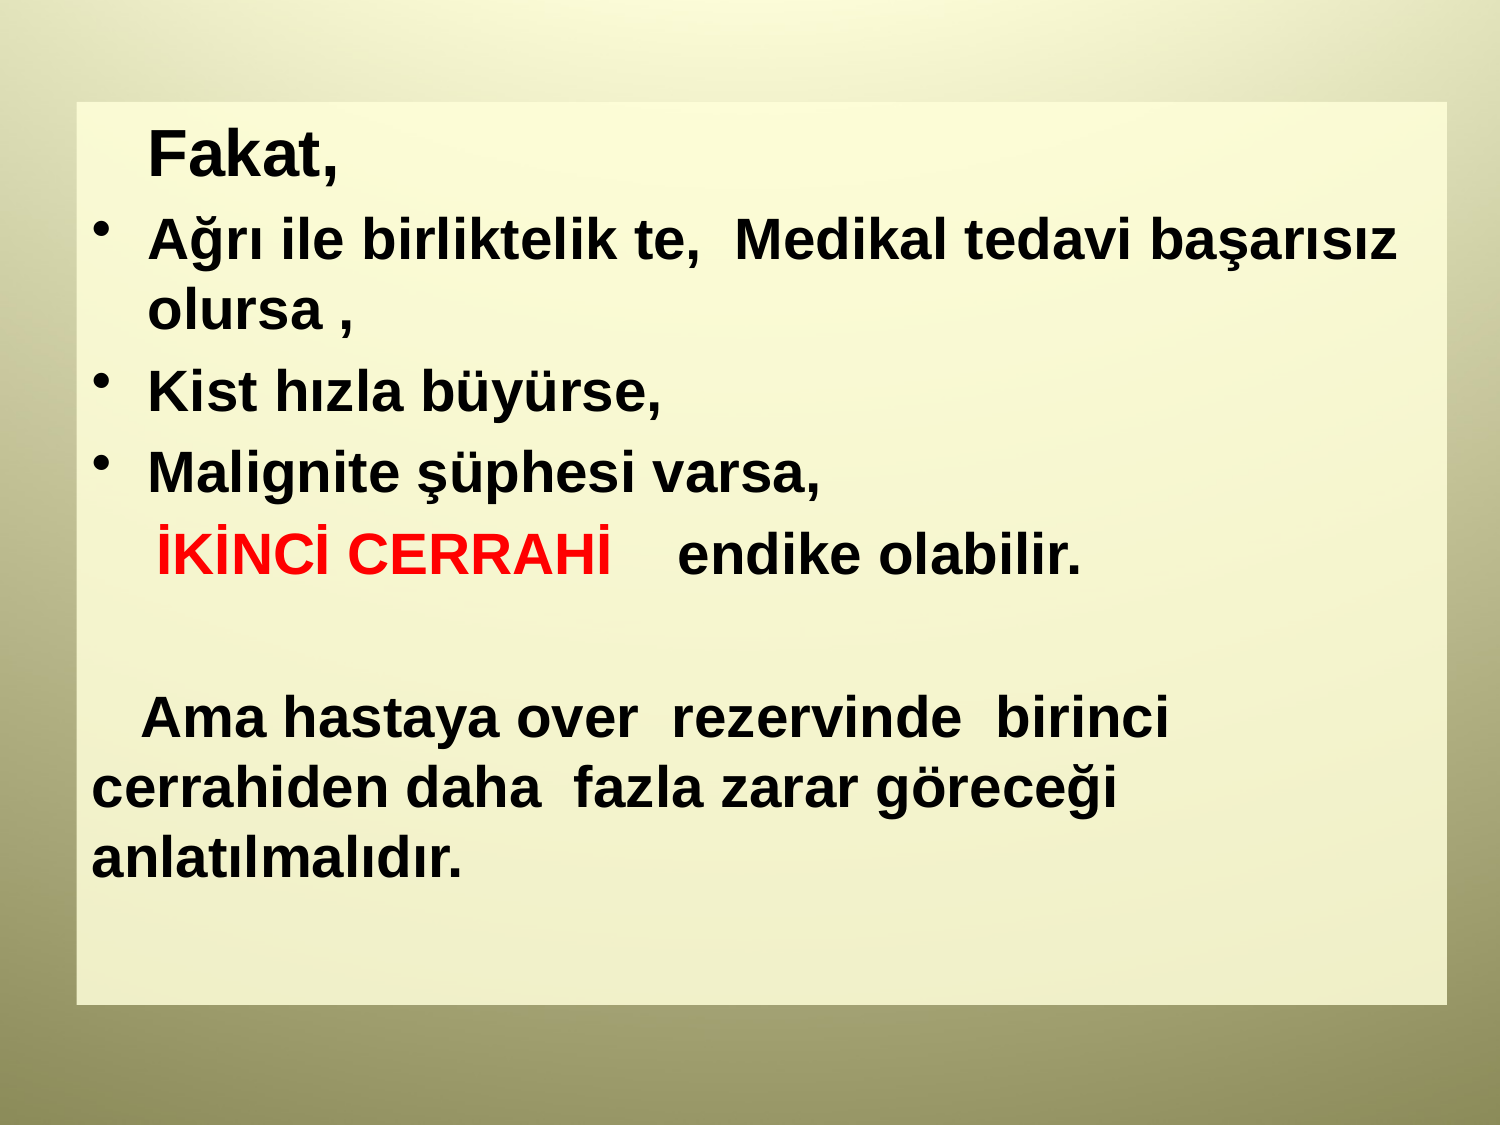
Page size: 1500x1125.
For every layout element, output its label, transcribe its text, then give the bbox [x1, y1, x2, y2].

picture [0, 0, 1500, 1125]
list Fakat, Ağrı ile birliktelik te, Medikal tedavi başarısız olursa , Kist hızla büyürse, Malignite şüphesi varsa, İKİNCİ CERRAHİ endike olabilir. Ama hastaya over rezervinde birinci cerrahiden daha fazla zarar göreceği anlatılmalıdır. [76, 101, 1447, 1005]
